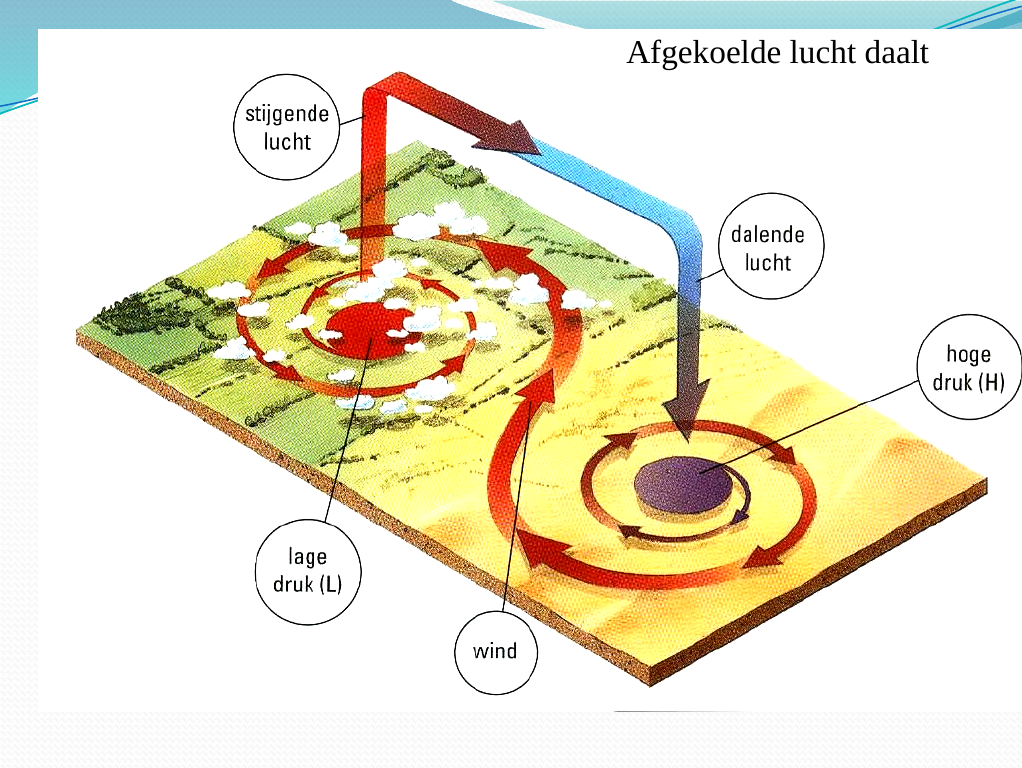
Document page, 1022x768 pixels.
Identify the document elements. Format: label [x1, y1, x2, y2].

picture [38, 29, 1022, 712]
